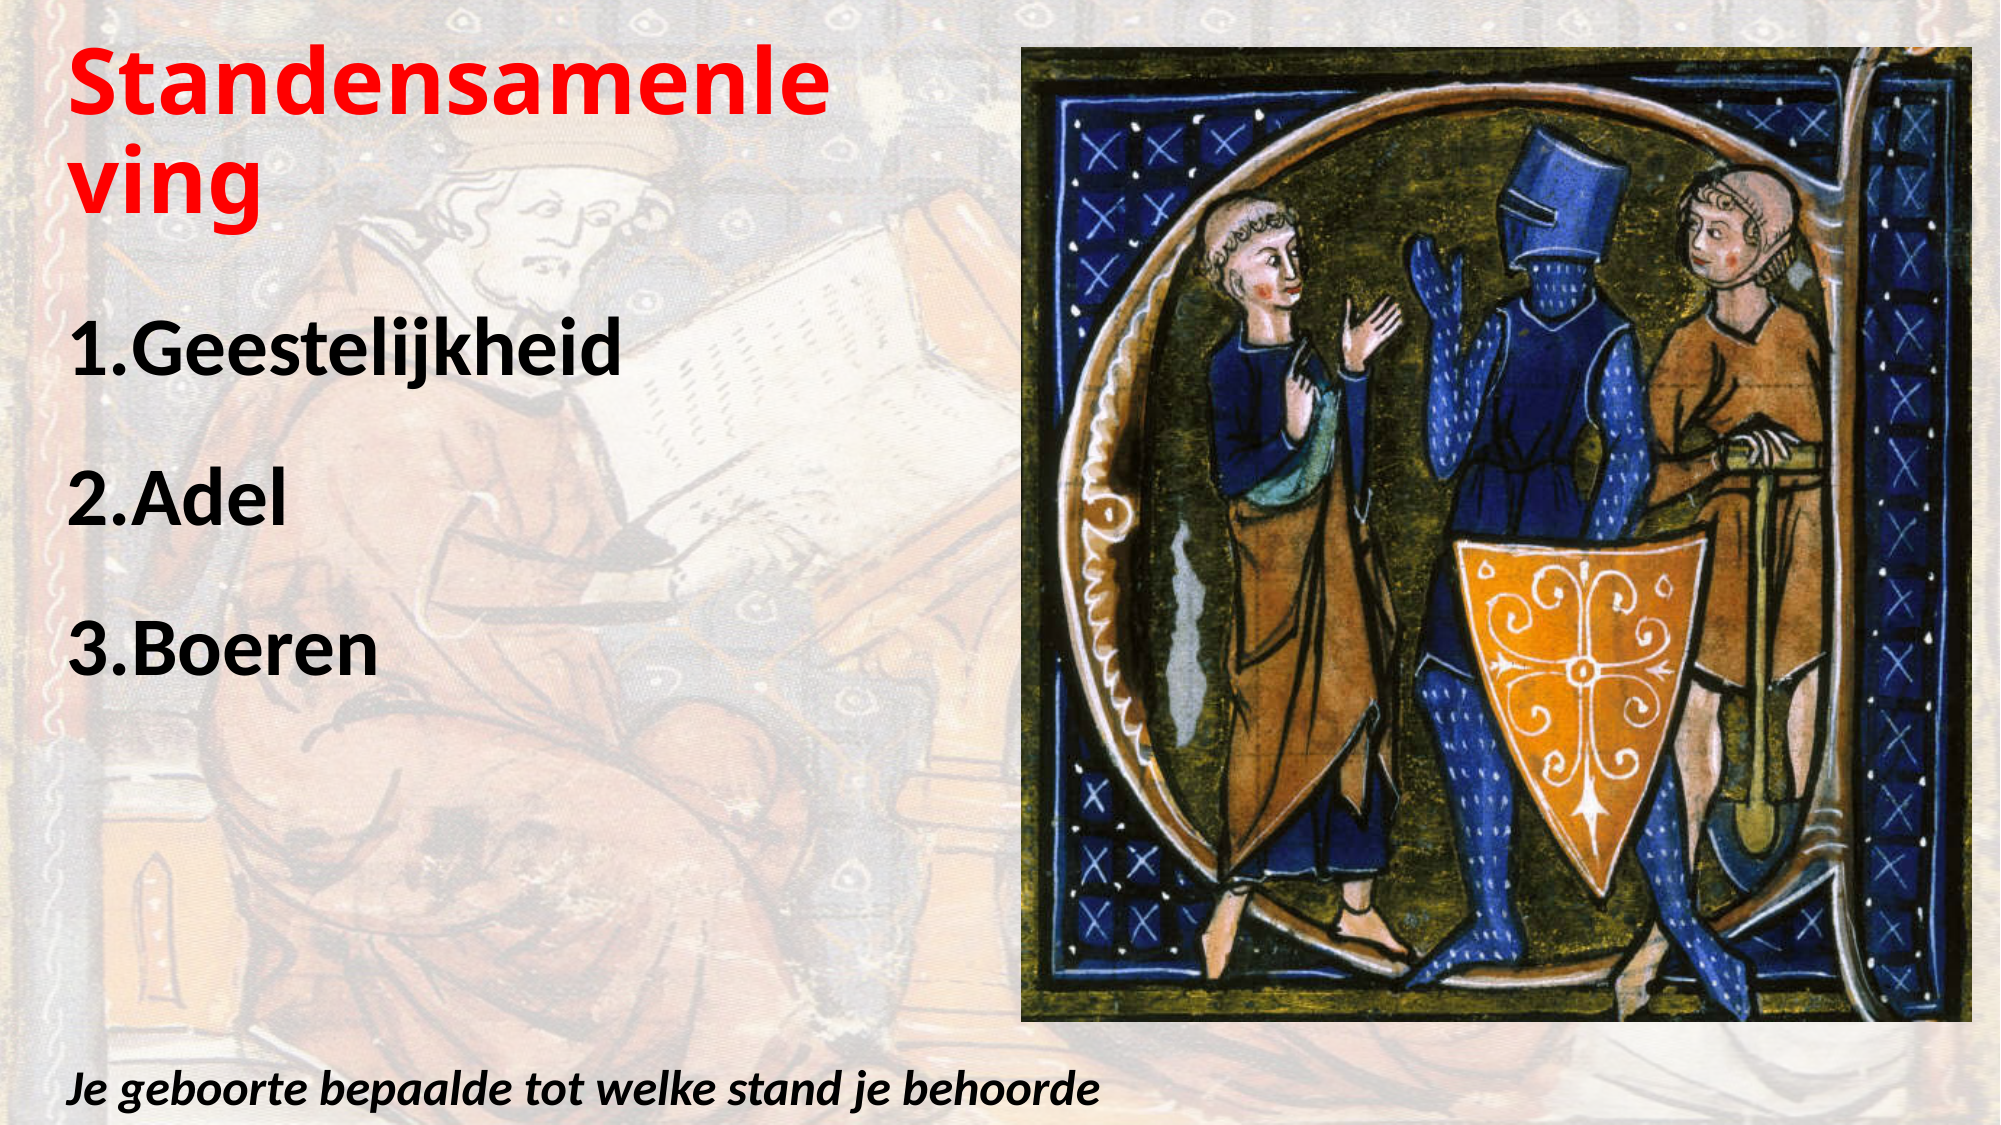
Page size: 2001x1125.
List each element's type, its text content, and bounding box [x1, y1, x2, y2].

text_box Geestelijkheid Adel Boeren Je geboorte bepaalde tot welke stand je behoorde [51, 234, 1128, 1123]
picture [1021, 47, 1972, 1022]
title Standensamenleving [52, 25, 888, 234]
